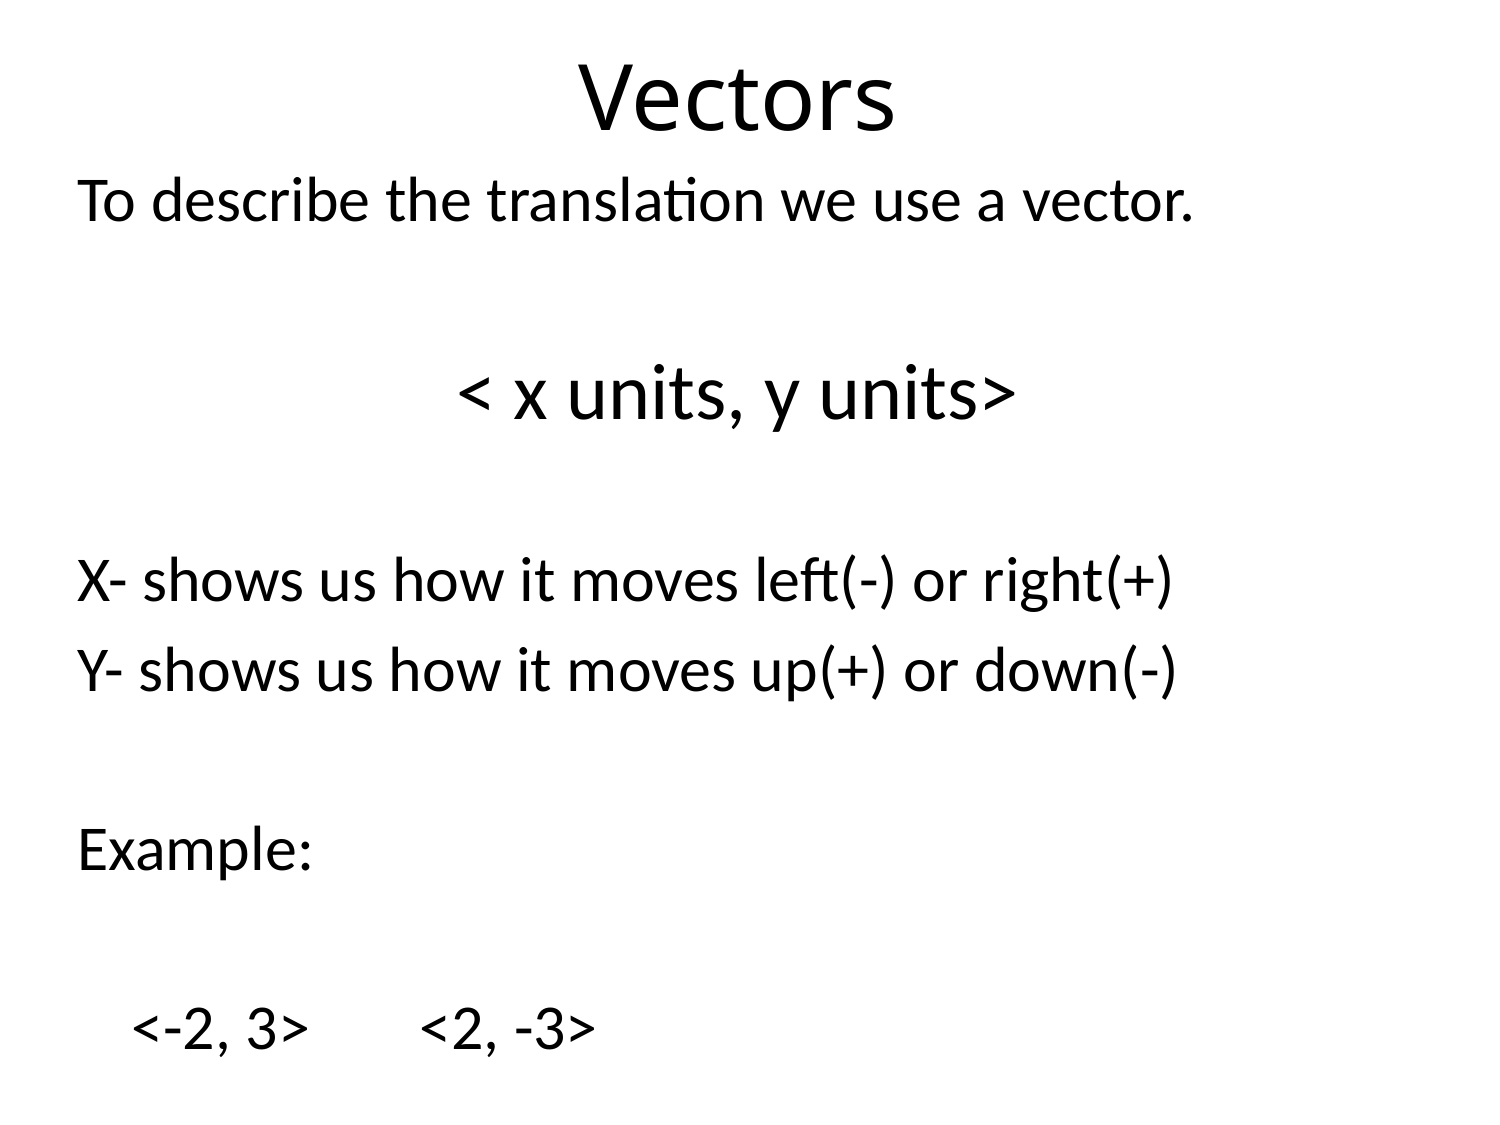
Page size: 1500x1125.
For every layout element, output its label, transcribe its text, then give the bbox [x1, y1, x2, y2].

list To describe the translation we use a vector. < x units, y units> X- shows us how it moves left(-) or right(+) Y- shows us how it moves up(+) or down(-) Example: <-2, 3> <2, -3> [62, 149, 1413, 1075]
title Vectors [75, 0, 1425, 188]
